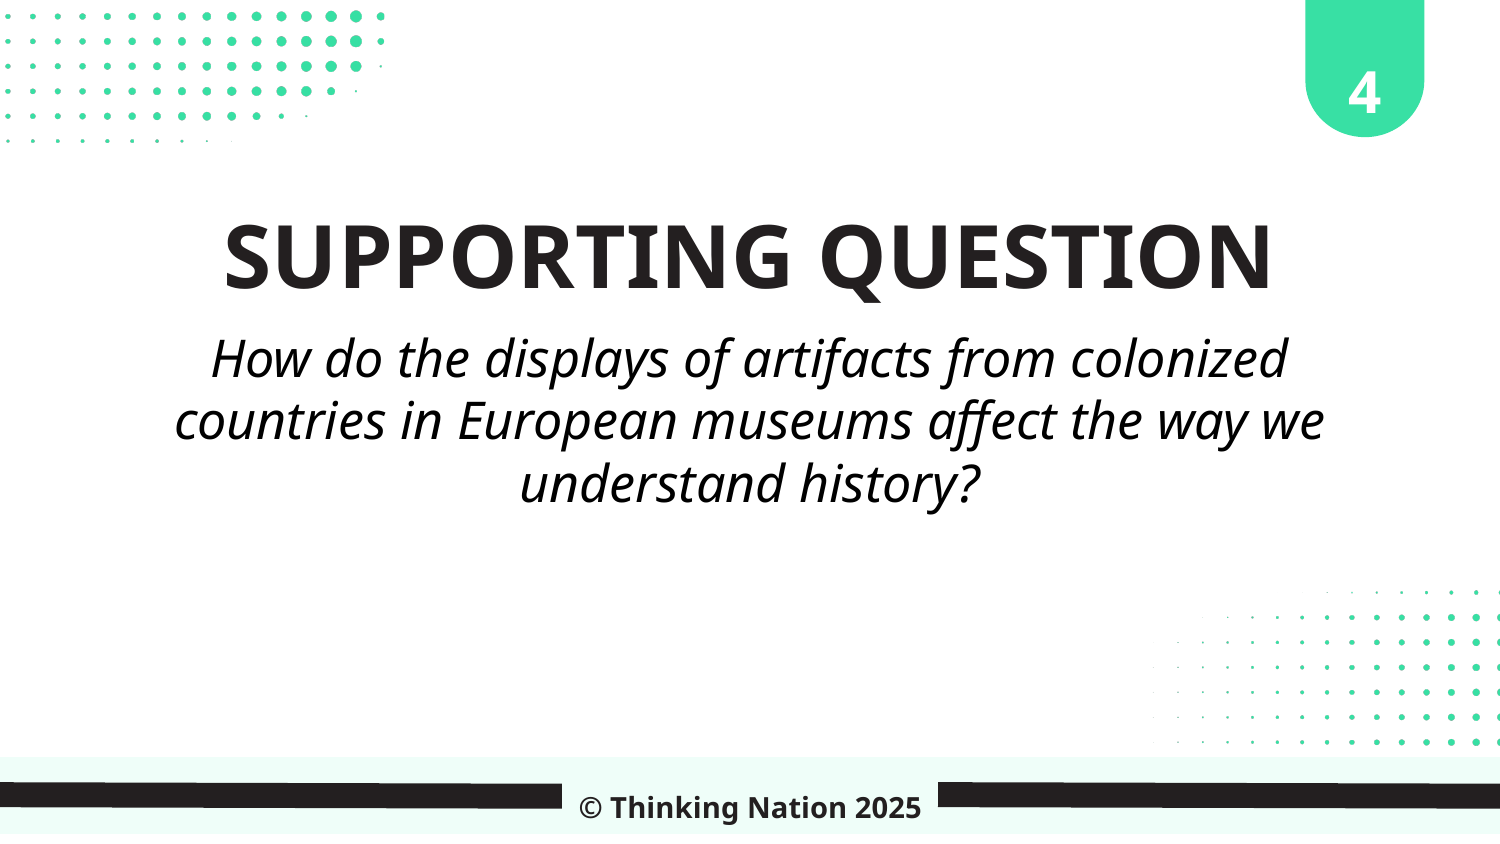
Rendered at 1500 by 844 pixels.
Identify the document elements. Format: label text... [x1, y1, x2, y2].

text_box SUPPORTING QUESTION [209, 159, 1291, 307]
text_box How do the displays of artifacts from colonized countries in European museums affect the way we understand history? [146, 324, 1353, 513]
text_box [1300, 0, 1430, 138]
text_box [0, 756, 1500, 835]
text_box [1128, 590, 1500, 755]
text_box [0, 0, 385, 144]
